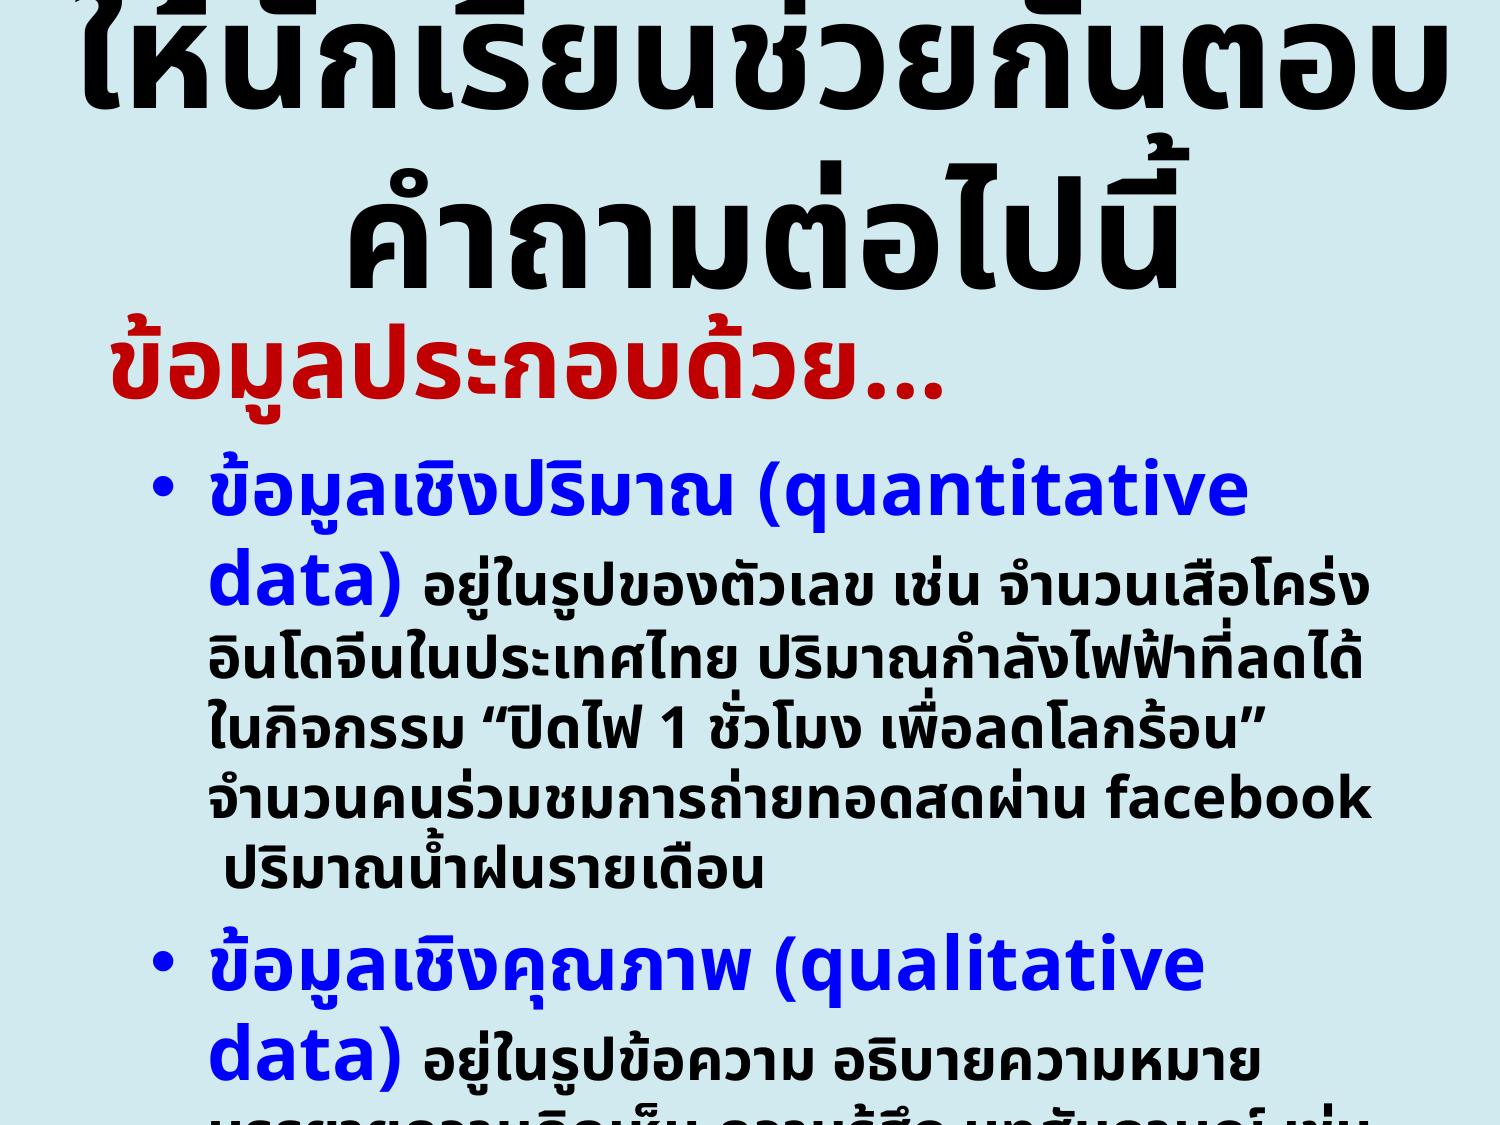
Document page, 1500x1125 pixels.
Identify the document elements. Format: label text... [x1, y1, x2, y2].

text_box ข้อมูลประกอบด้วย... [91, 290, 1442, 497]
title ให้นักเรียนช่วยกันตอบคำถามต่อไปนี้ [29, 45, 1500, 233]
text_box ข้อมูลเชิงปริมาณ (quantitative data) อยู่ในรูปของตัวเลข เช่น จำนวนเสือโคร่งอินโดจีนในประเทศไทย ปริมาณกำลังไฟฟ้าที่ลดได้ในกิจกรรม “ปิดไฟ 1 ชั่วโมง เพื่อลดโลกร้อน” จำนวนคนร่วมชมการถ่ายทอดสดผ่าน facebook ปริมาณน้ำฝนรายเดือน ข้อมูลเชิงคุณภาพ (qualitative data) อยู่ในรูปข้อความ อธิบายความหมาย บรรยายความคิดเห็น ความรู้สึก บทสัมภาษณ์ เช่น สถานที่ทัศนศึกษาที่นักเรียนแต่ละคนในห้อง ม.1/1 สนใจ ความรู้สึกที่มีต่อการชมภาพยนตร์ การบรรยายลักษณะนิสัยของบุคคล [135, 432, 1412, 1083]
